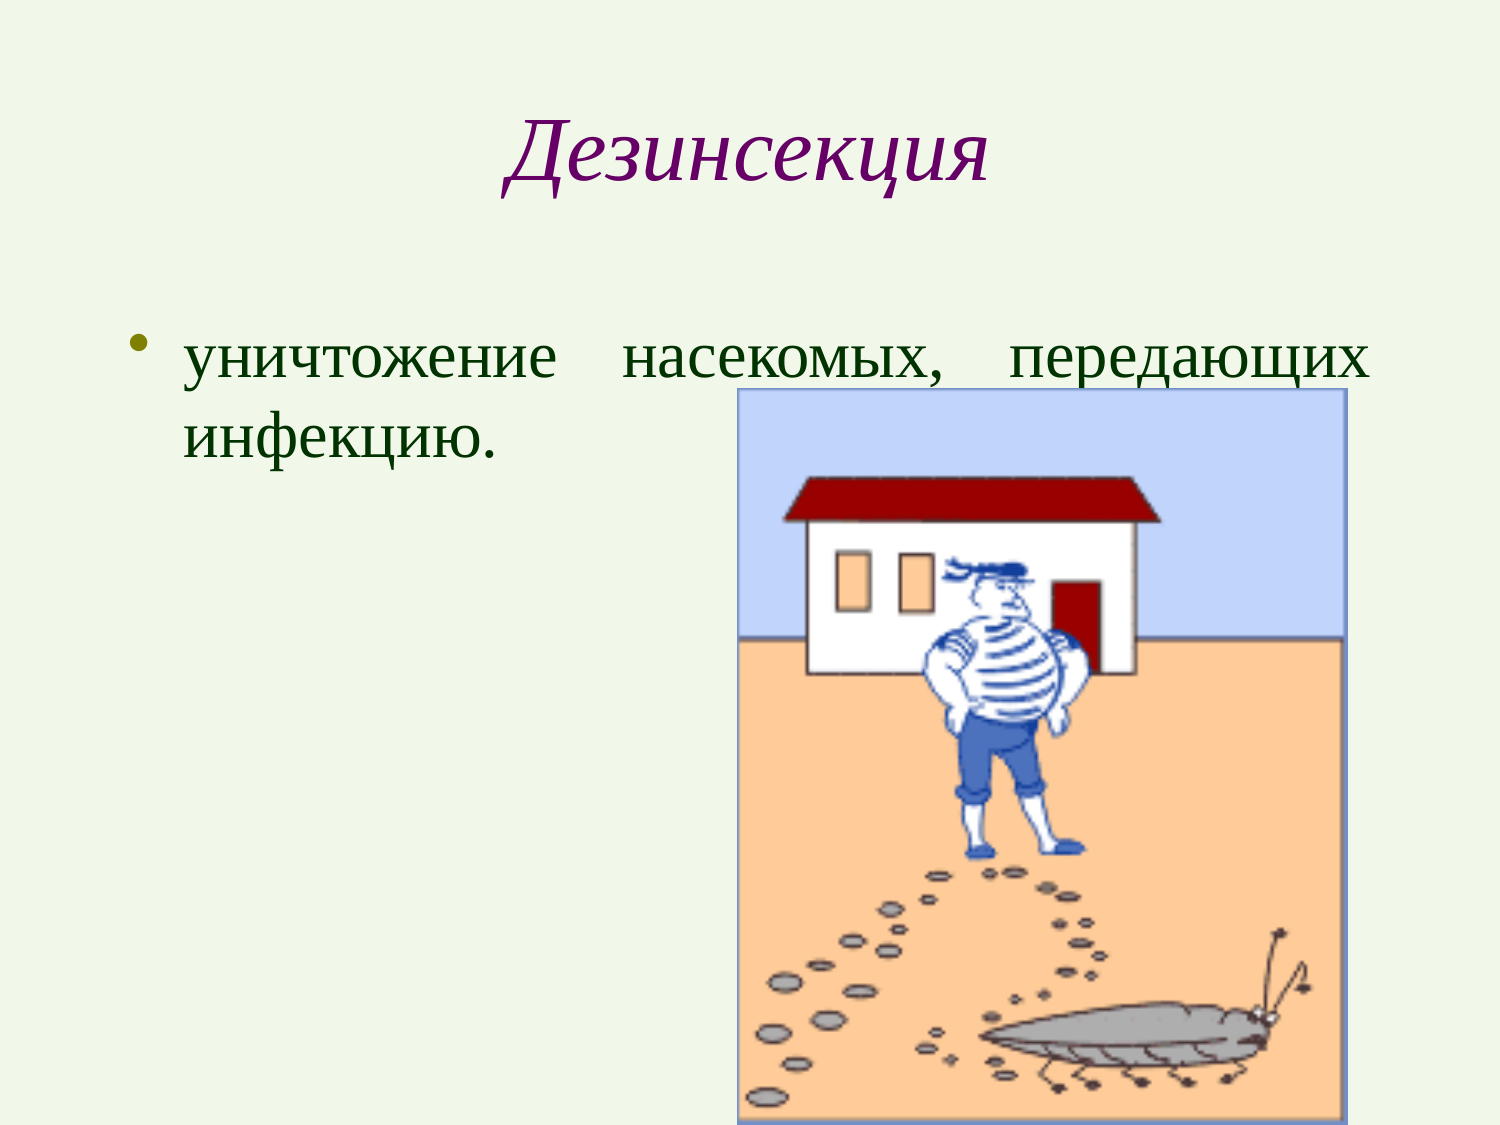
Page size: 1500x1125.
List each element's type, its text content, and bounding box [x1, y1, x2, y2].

picture [737, 388, 1348, 1125]
title Дезинсекция [112, 50, 1388, 238]
list уничтожение насекомых, передающих инфекцию. [112, 303, 1388, 979]
